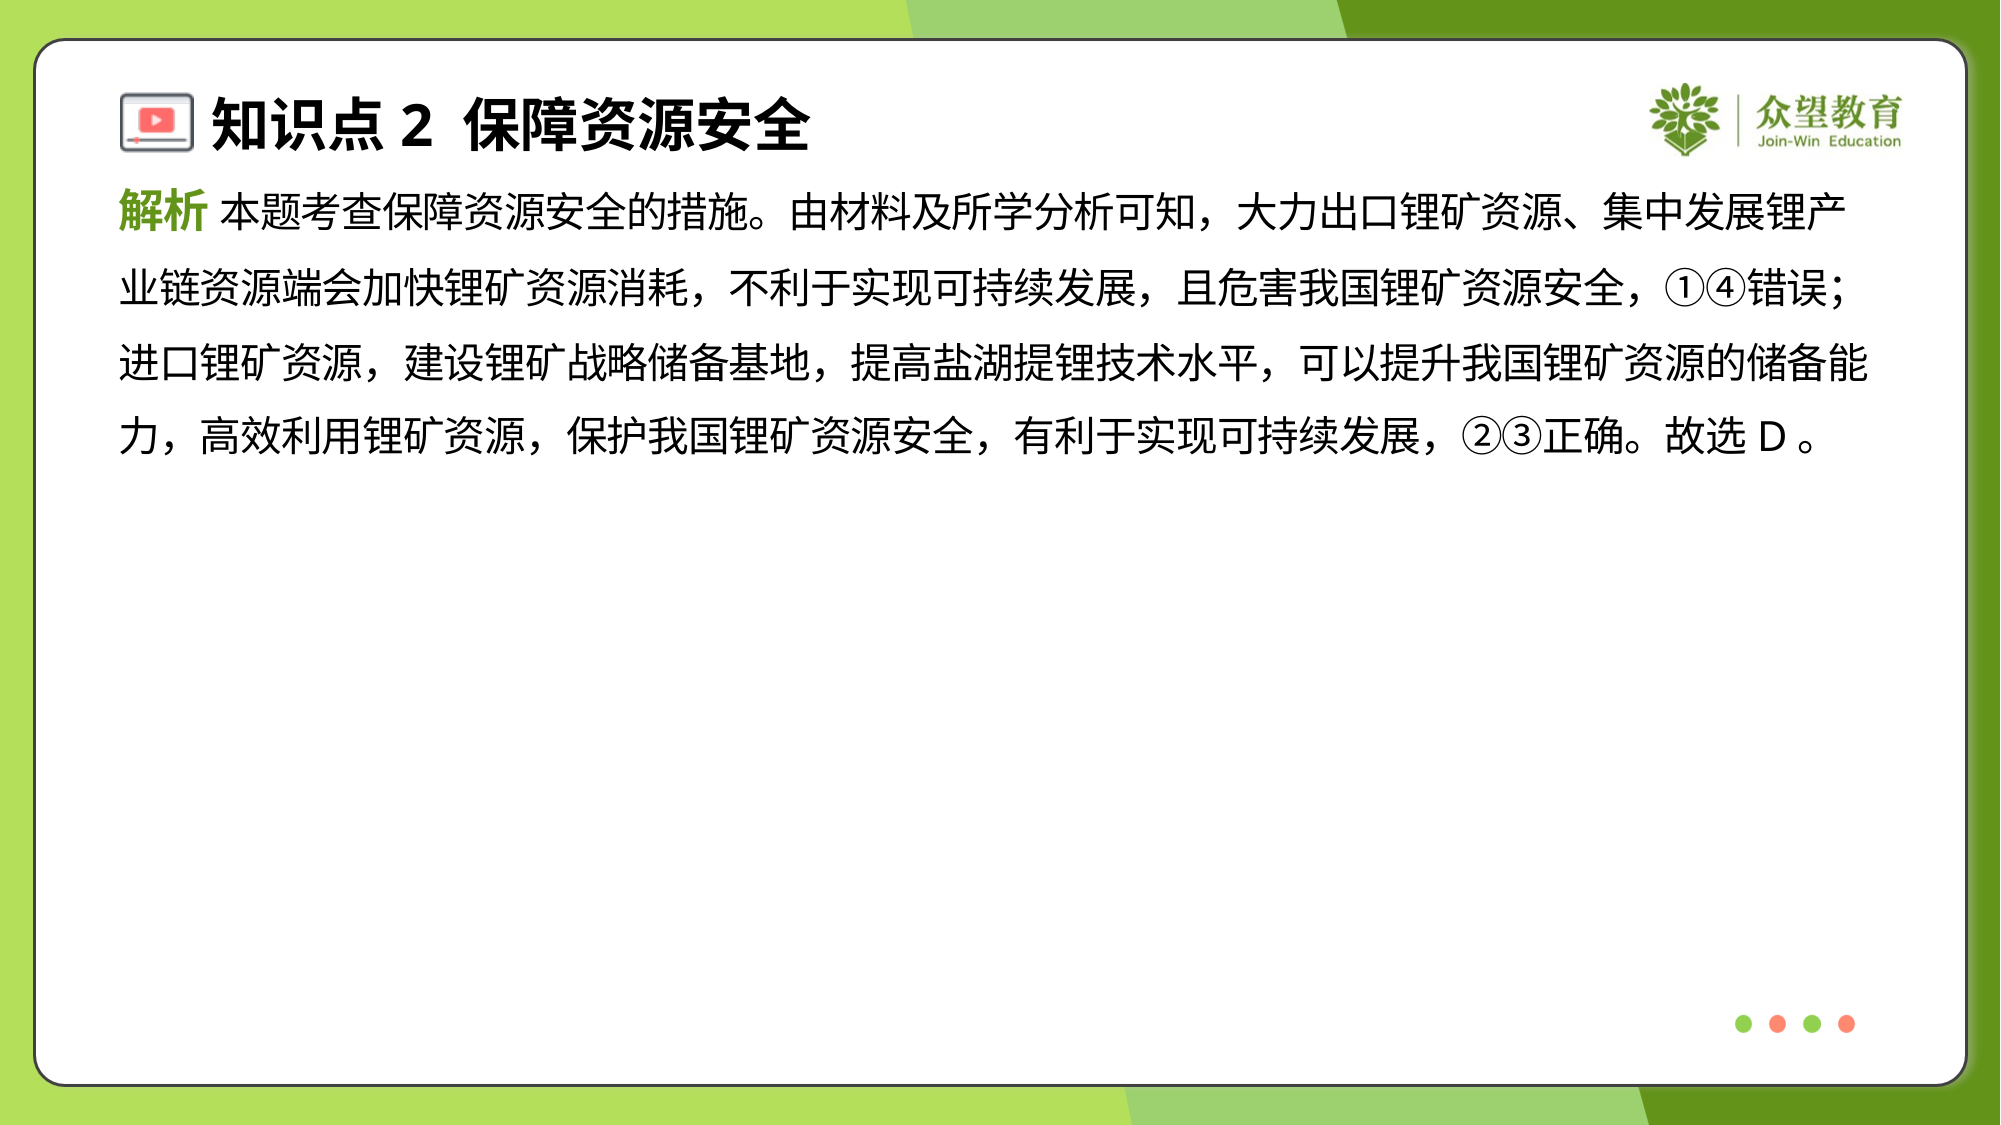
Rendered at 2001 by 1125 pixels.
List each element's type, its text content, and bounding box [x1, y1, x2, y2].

picture [0, 0, 2000, 1125]
text_box 解析 本题考查保障资源安全的措施。由材料及所学分析可知，大力出口锂矿资源、集中发展锂产 业链资源端会加快锂矿资源消耗，不利于实现可持续发展，且危害我国锂矿资源安全，①④错误； 进口锂矿资源，建设锂矿战略储备基地，提高盐湖提锂技术水平，可以提升我国锂矿资源的储备能 力，高效利用锂矿资源，保护我国锂矿资源安全，有利于实现可持续发展，②③正确。故选D。 [118, 159, 1883, 452]
